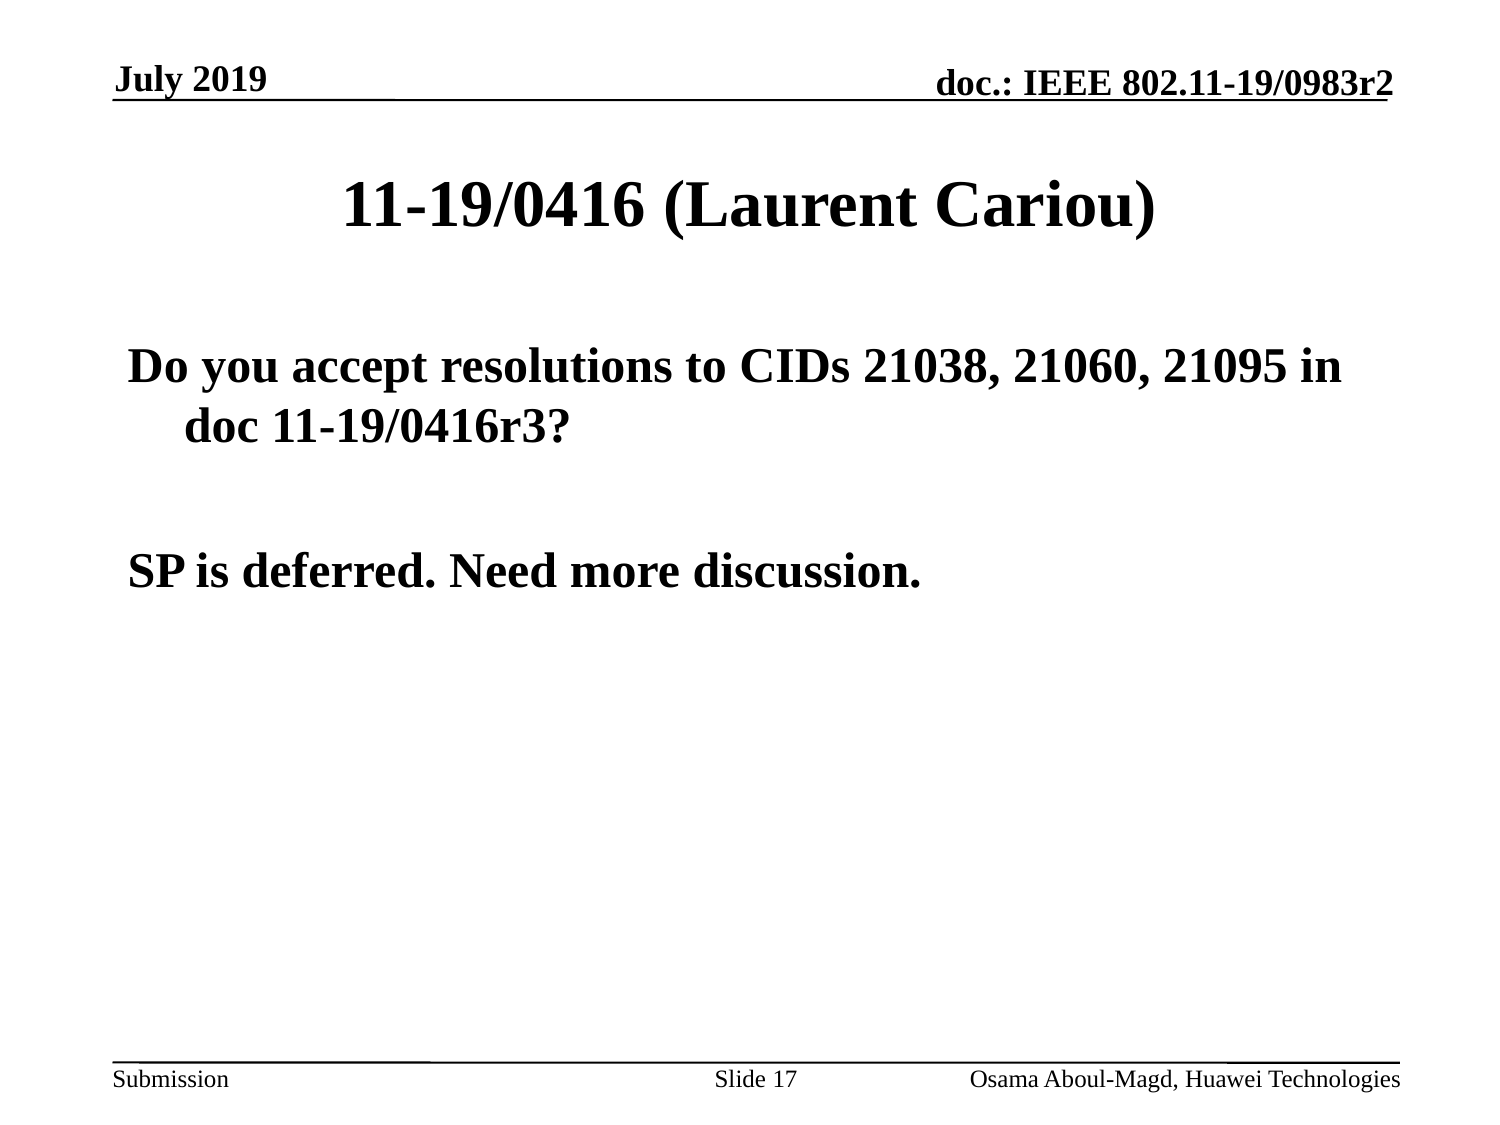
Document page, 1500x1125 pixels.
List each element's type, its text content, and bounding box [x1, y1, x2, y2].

title 11-19/0416 (Laurent Cariou) [112, 112, 1388, 288]
slide_number Slide 17 [712, 1061, 800, 1123]
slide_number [114, 54, 423, 100]
list Do you accept resolutions to CIDs 21038, 21060, 21095 in doc 11-19/0416r3? SP is deferred. Need more discussion. [112, 324, 1388, 1000]
footer Osama Aboul-Magd, Huawei Technologies [878, 1061, 1402, 1093]
